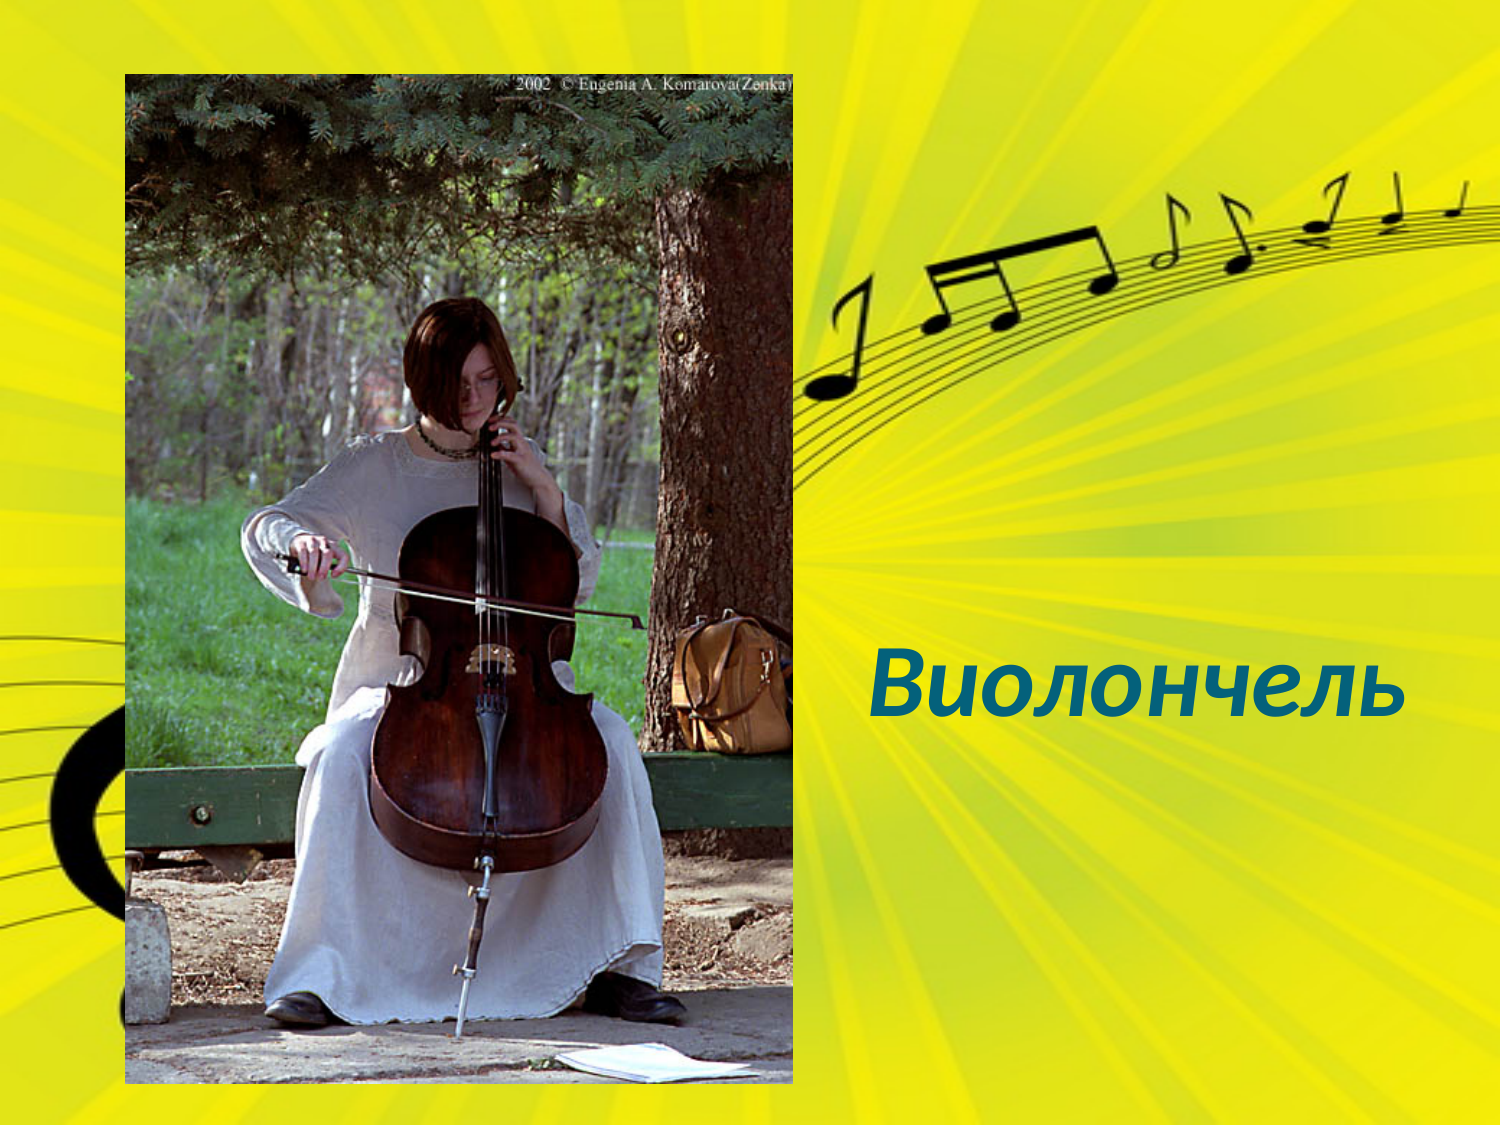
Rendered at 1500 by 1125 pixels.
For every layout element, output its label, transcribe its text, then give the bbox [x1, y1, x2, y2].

picture [0, 0, 1500, 1125]
title Виолончель [798, 549, 1500, 738]
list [124, 74, 793, 1085]
